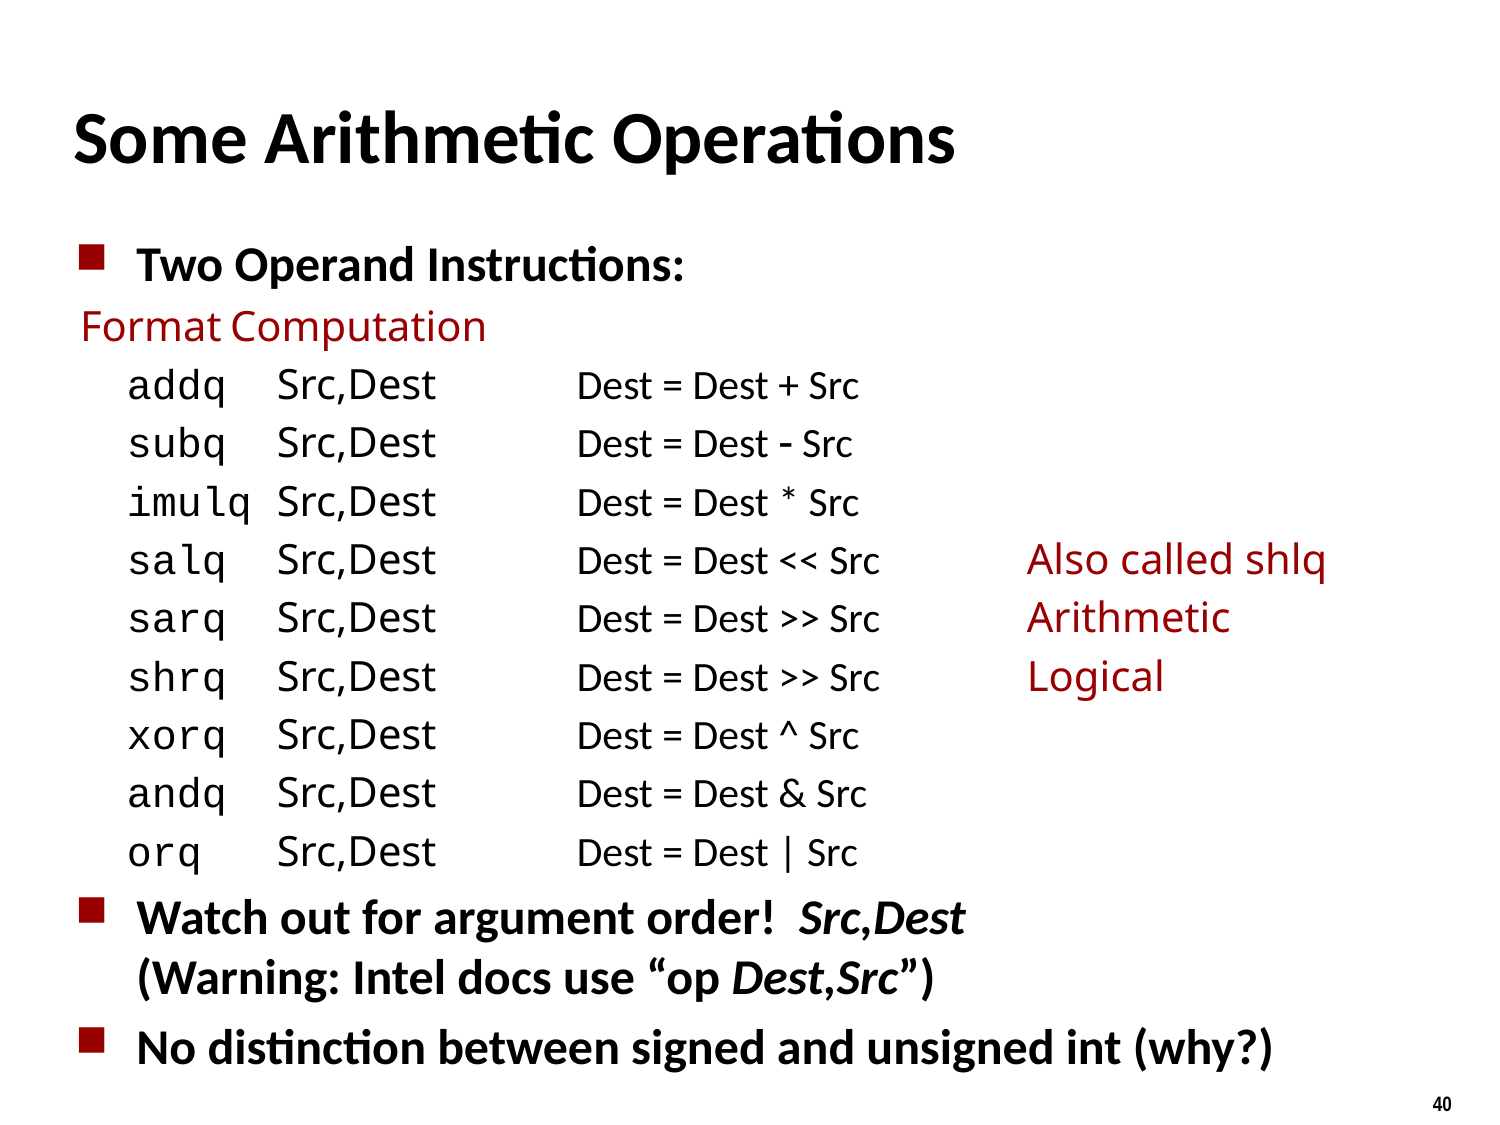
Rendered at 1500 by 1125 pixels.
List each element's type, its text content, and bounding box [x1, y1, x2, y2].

list Two Operand Instructions: Format Computation addq Src,Dest Dest = Dest + Src subq Src,Dest Dest = Dest  Src imulq Src,Dest Dest = Dest * Src salq Src,Dest Dest = Dest << Src Also called shlq sarq Src,Dest Dest = Dest >> Src Arithmetic shrq Src,Dest Dest = Dest >> Src Logical xorq Src,Dest Dest = Dest ^ Src andq Src,Dest Dest = Dest & Src orq Src,Dest Dest = Dest | Src Watch out for argument order! Src,Dest (Warning: Intel docs use “op Dest,Src”) No distinction between signed and unsigned int (why?) [64, 223, 1361, 1040]
title Some Arithmetic Operations [58, 71, 1305, 197]
